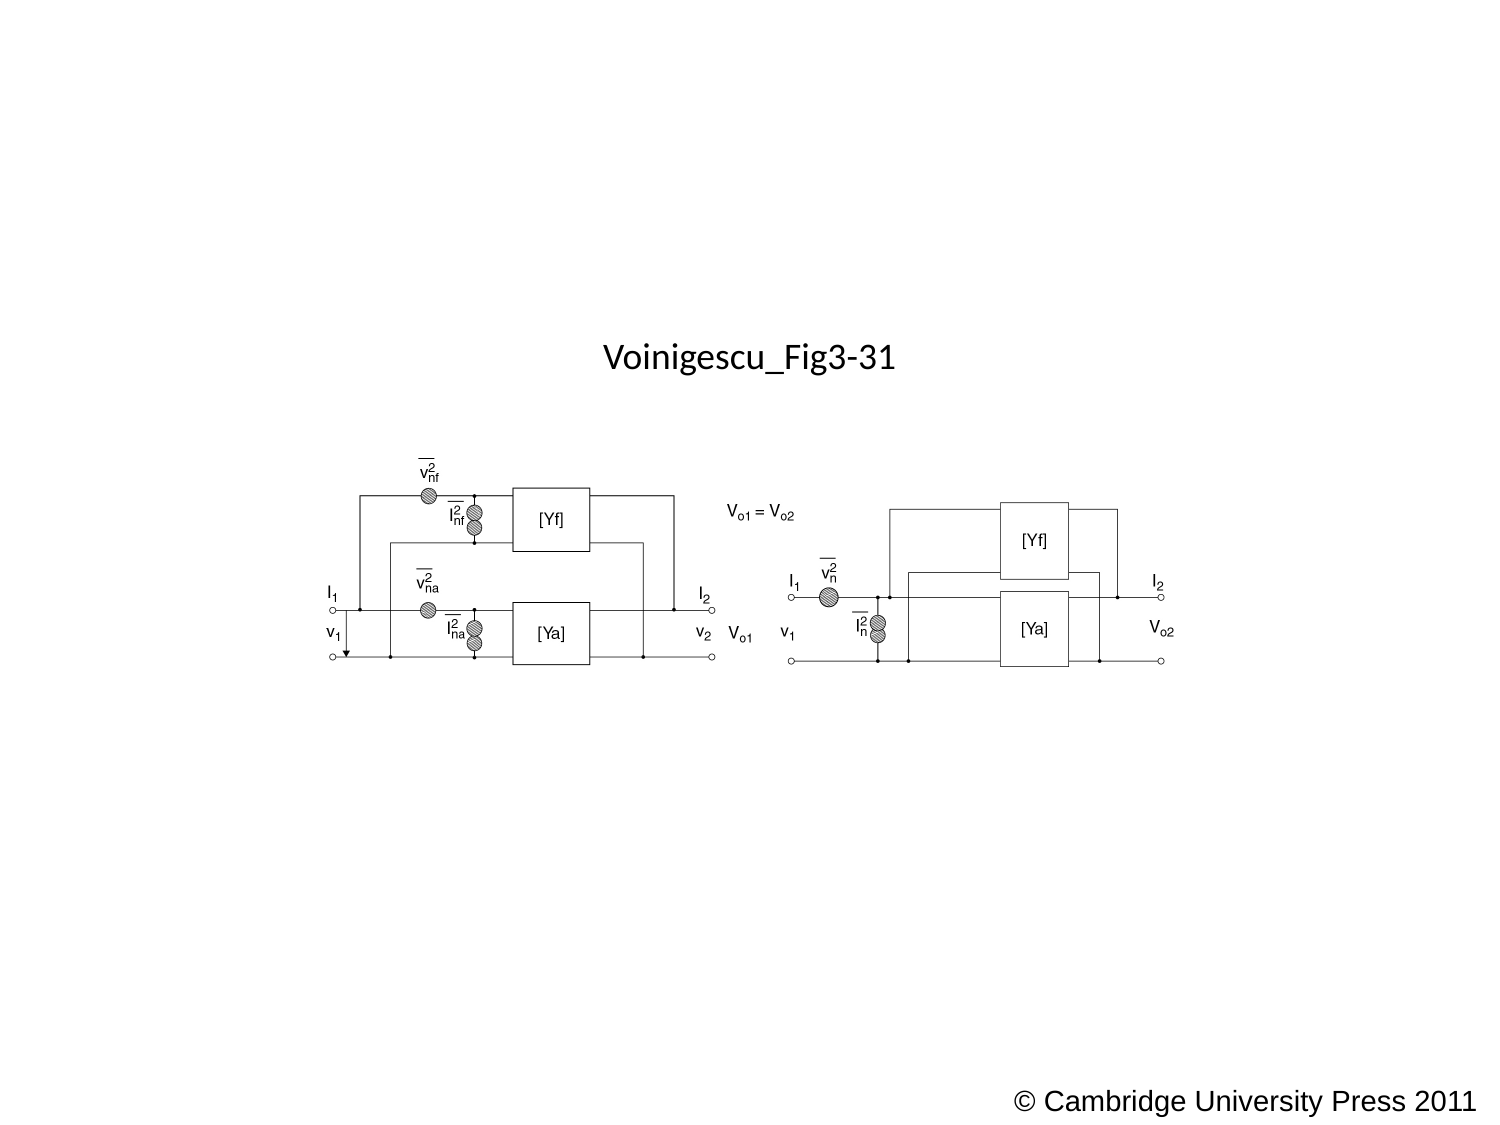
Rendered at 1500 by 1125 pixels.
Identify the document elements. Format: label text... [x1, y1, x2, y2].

text_box © Cambridge University Press 2011 [907, 1074, 1493, 1125]
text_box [326, 324, 1174, 668]
